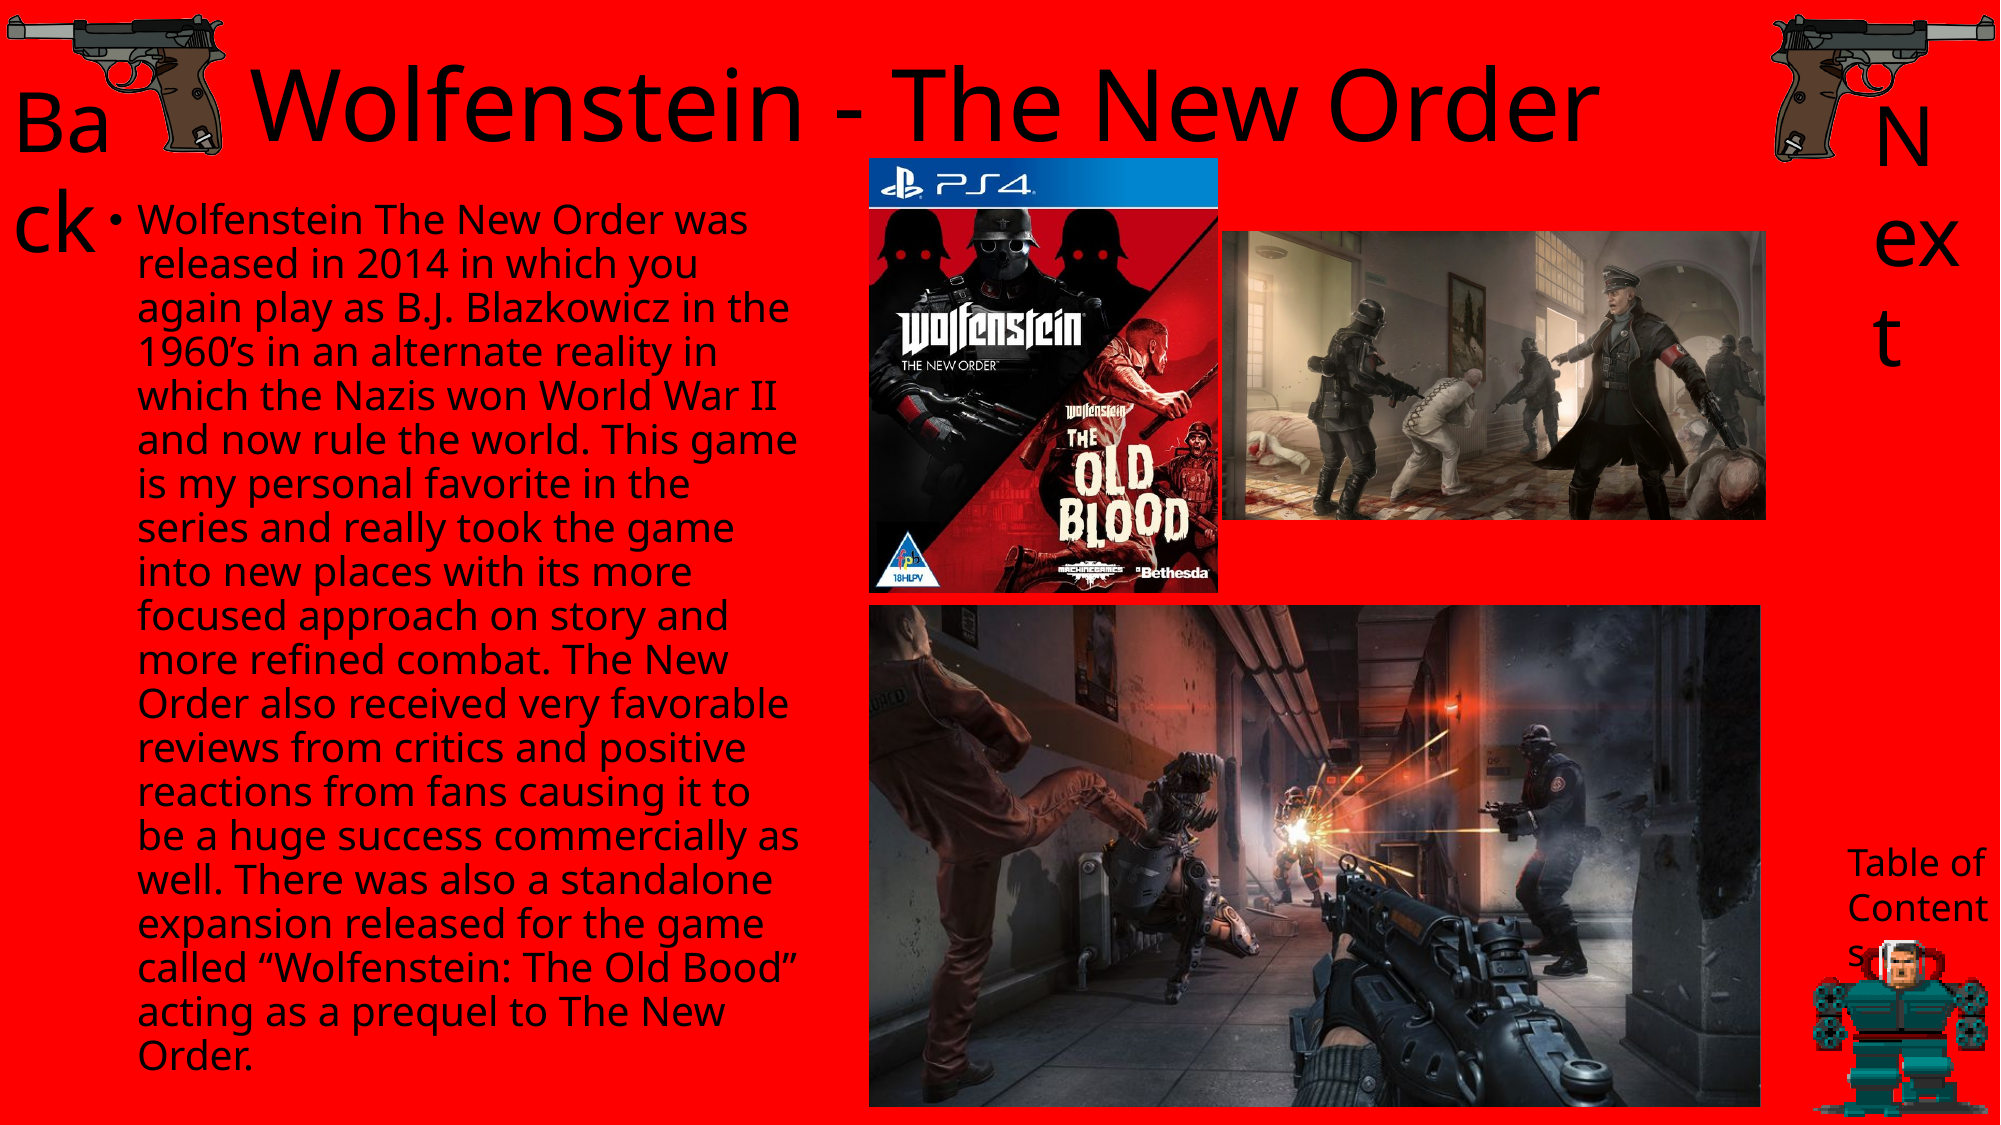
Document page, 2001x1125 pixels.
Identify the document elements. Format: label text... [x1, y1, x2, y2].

picture [869, 605, 1761, 1107]
text_box Back [0, 61, 163, 277]
picture [1765, 12, 2000, 166]
text_box Table of Contents [1832, 831, 2000, 1071]
text_box Next [1857, 166, 1989, 391]
picture [1, 12, 231, 159]
picture [1222, 231, 1766, 520]
picture [869, 158, 1218, 593]
list Wolfenstein The New Order was released in 2014 in which you again play as B.J. Blazkowicz in the 1960’s in an alternate reality in which the Nazis won World War II and now rule the world. This game is my personal favorite in the series and really took the game into new places with its more focused approach on story and more refined combat. The New Order also received very favorable reviews from critics and positive reactions from fans causing it to be a huge success commercially as well. There was also a standalone expansion released for the game called “Wolfenstein: The Old Bood” acting as a prequel to The New Order. [93, 192, 823, 1125]
title Wolfenstein - The New Order [234, 0, 1960, 218]
picture [1807, 937, 1990, 1119]
